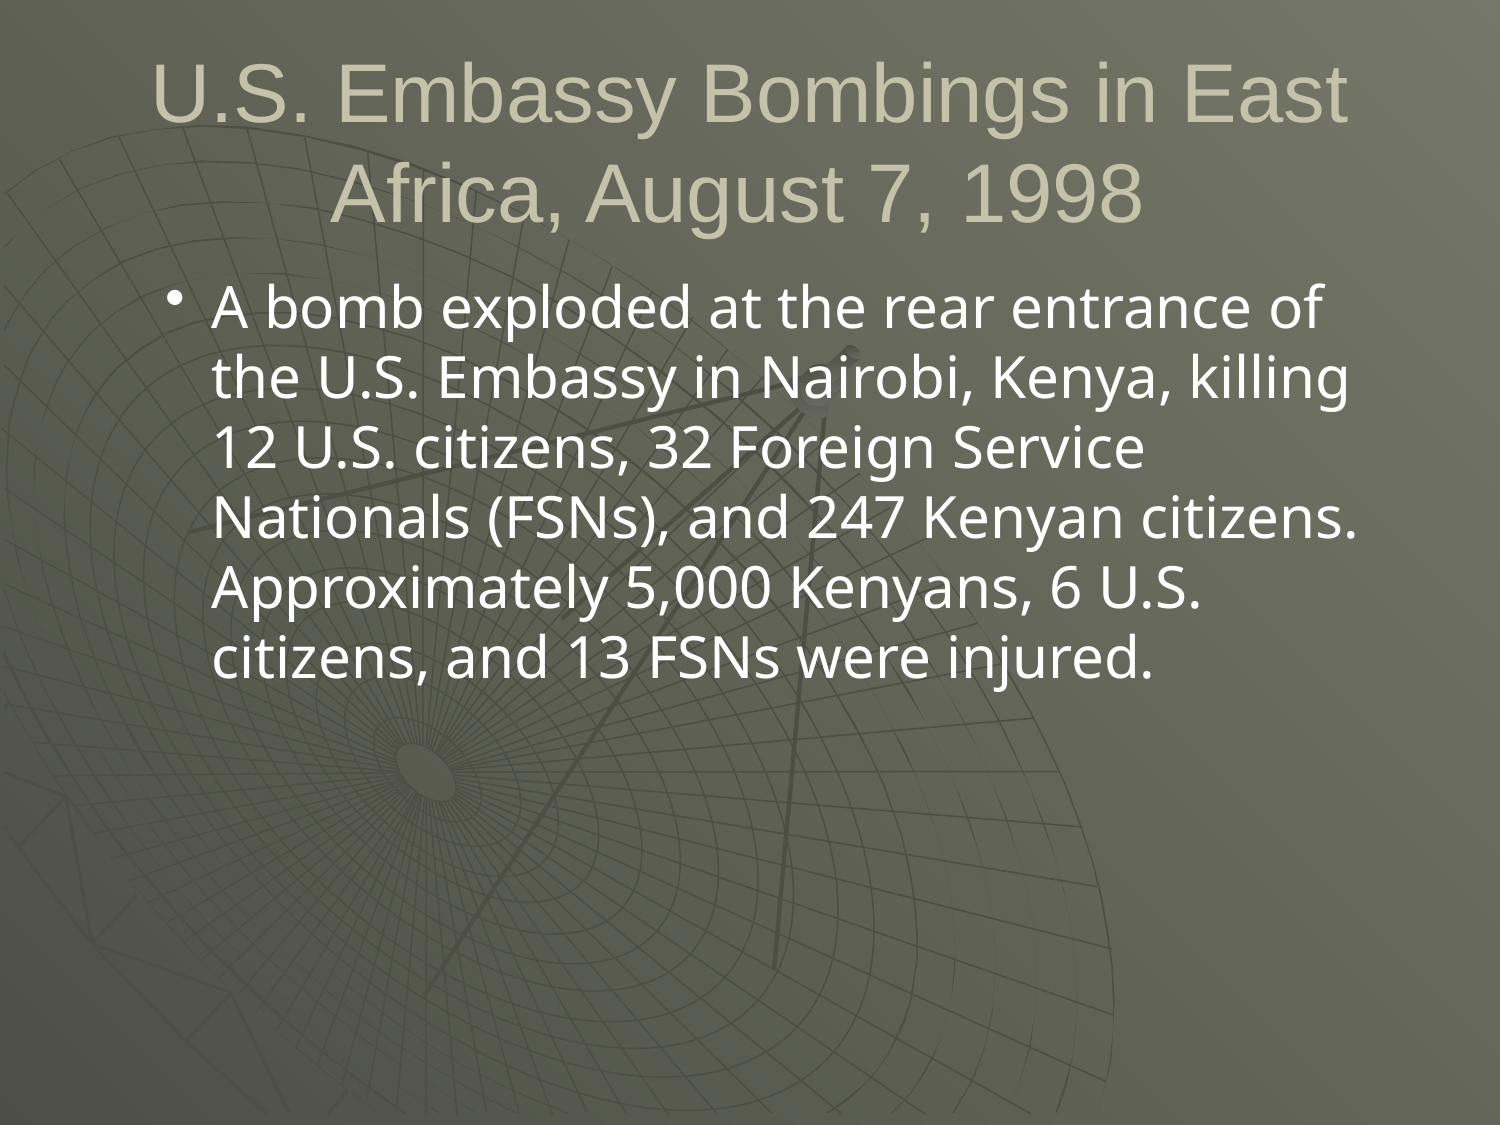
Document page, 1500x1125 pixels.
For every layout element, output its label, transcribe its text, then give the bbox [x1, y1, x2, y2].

list A bomb exploded at the rear entrance of the U.S. Embassy in Nairobi, Kenya, killing 12 U.S. citizens, 32 Foreign Service Nationals (FSNs), and 247 Kenyan citizens. Approximately 5,000 Kenyans, 6 U.S. citizens, and 13 FSNs were injured. [74, 262, 1426, 1006]
title U.S. Embassy Bombings in East Africa, August 7, 1998 [74, 45, 1426, 233]
